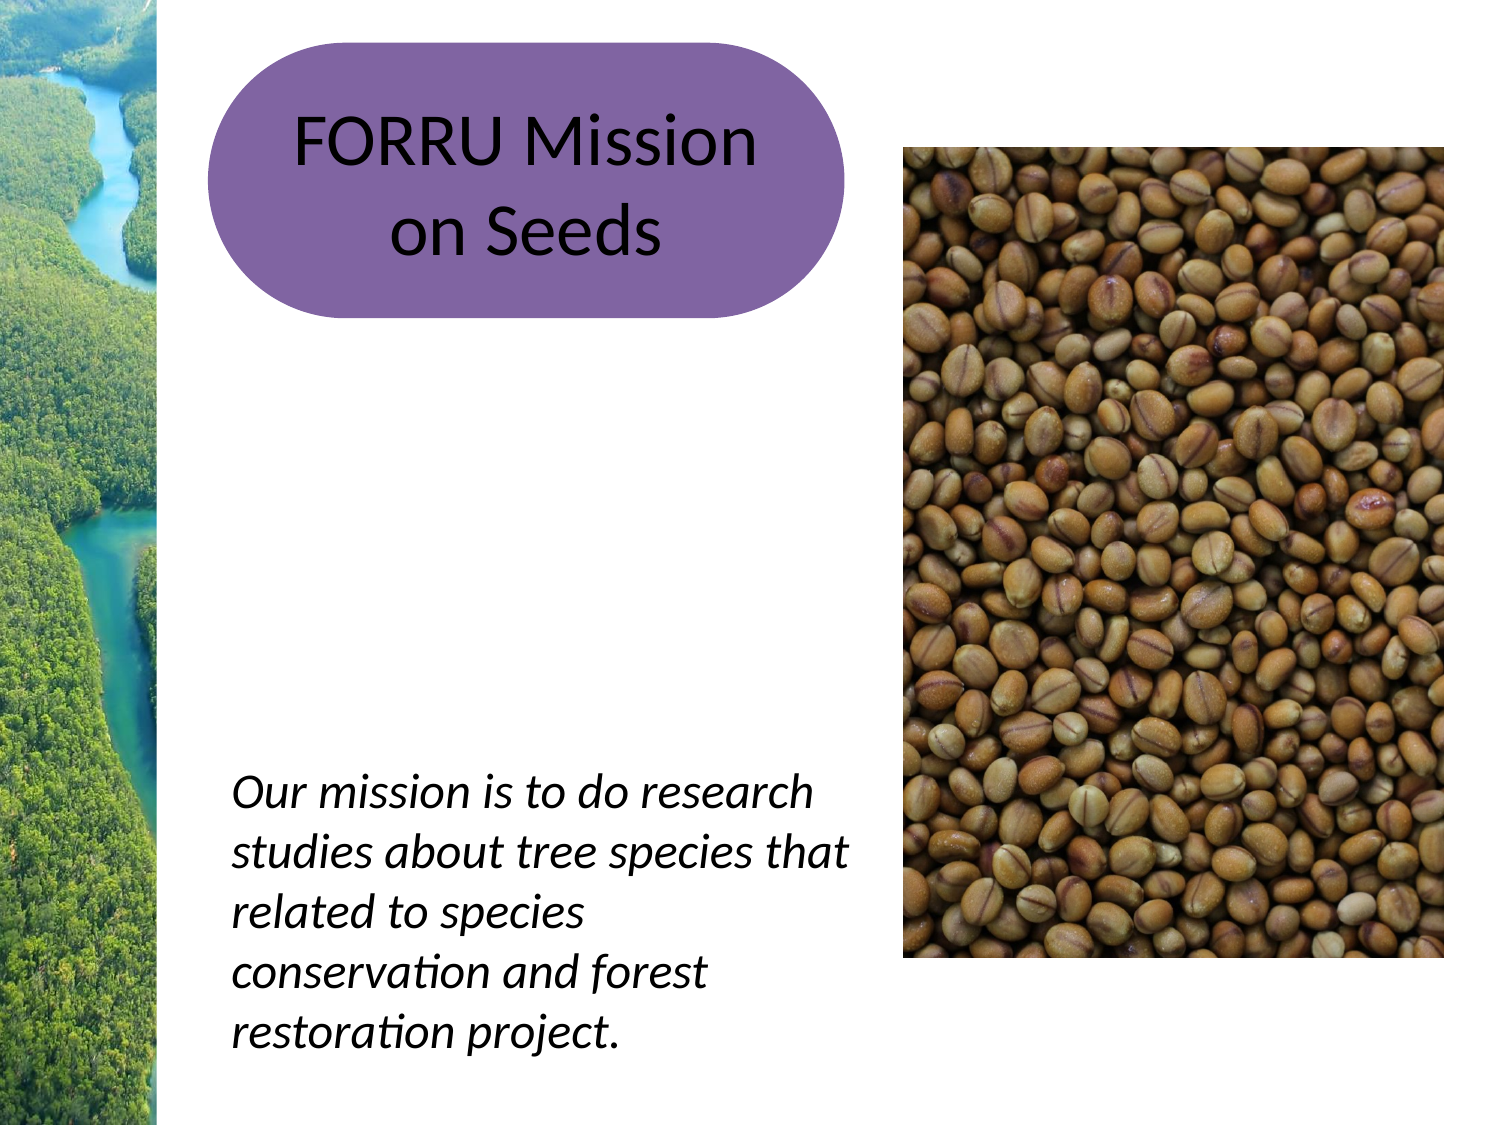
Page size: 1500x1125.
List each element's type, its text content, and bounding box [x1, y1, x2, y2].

text_box Our mission is to do research studies about tree species that related to species conservation and forest restoration project. [216, 751, 866, 1067]
picture [0, 0, 157, 1125]
text_box FORRU Mission on Seeds [207, 42, 845, 319]
picture [903, 146, 1444, 958]
